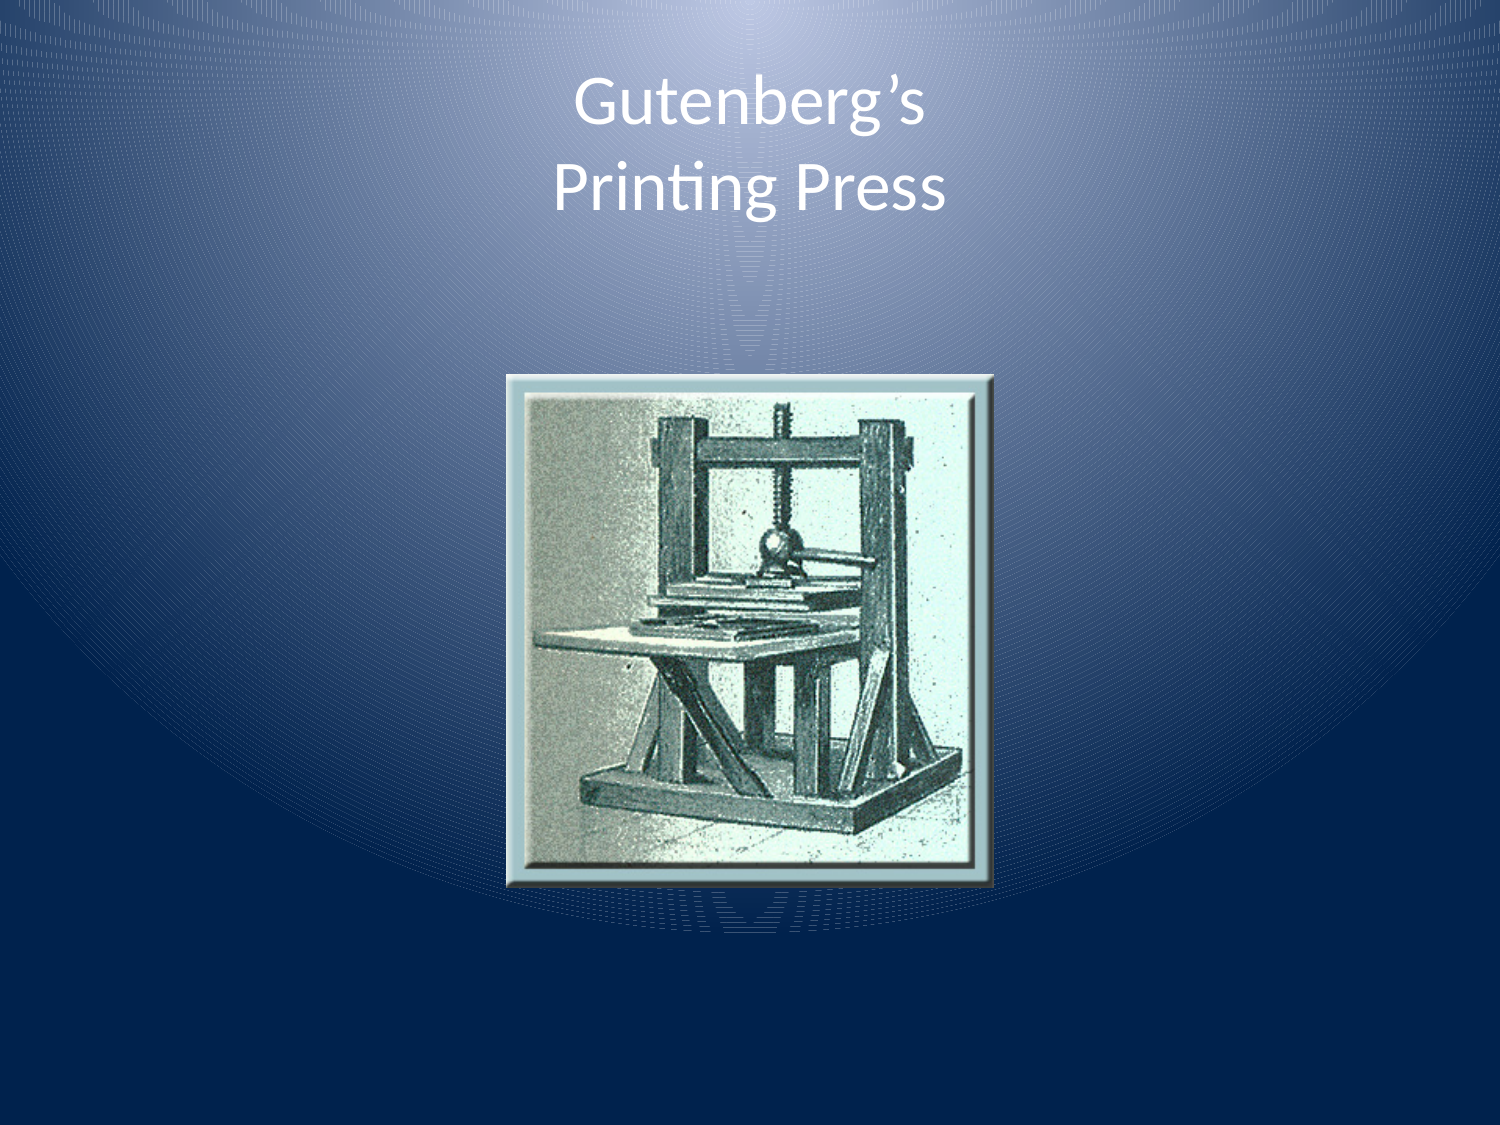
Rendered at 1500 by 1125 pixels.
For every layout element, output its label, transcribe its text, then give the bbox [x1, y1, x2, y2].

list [506, 374, 994, 888]
title Gutenberg’s Printing Press [75, 45, 1425, 233]
